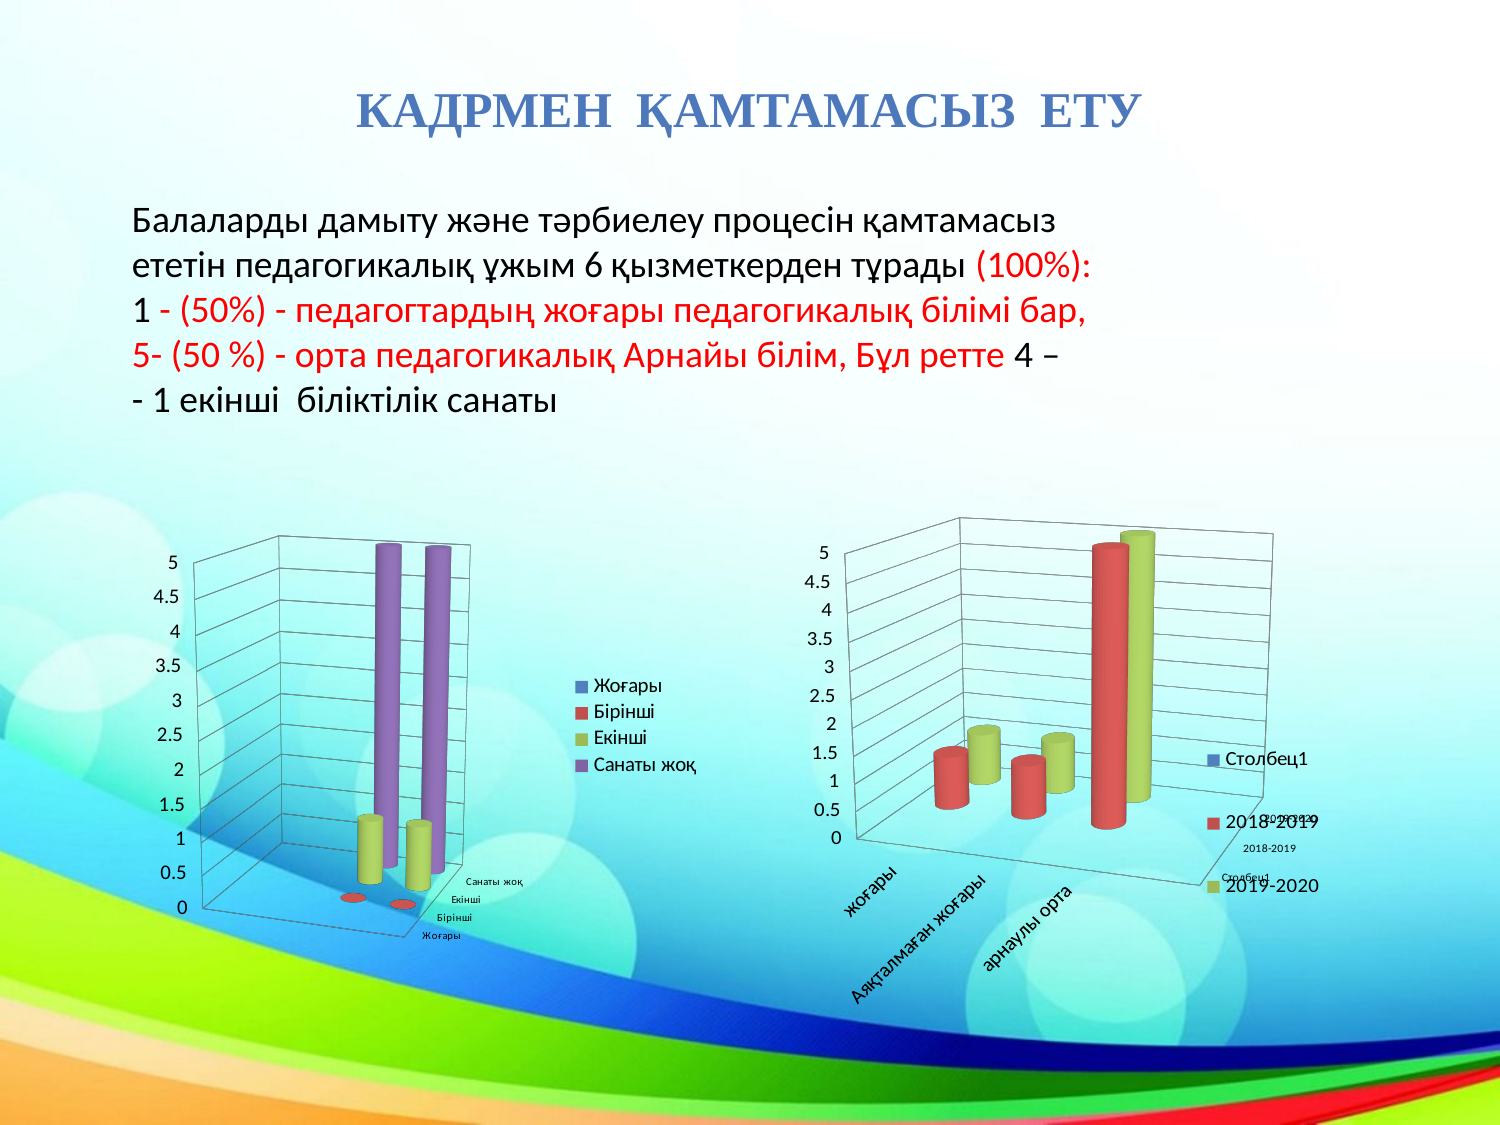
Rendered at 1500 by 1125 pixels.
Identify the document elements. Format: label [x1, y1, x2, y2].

picture [0, 0, 1500, 1125]
chart [140, 491, 716, 962]
chart [773, 503, 1360, 1009]
